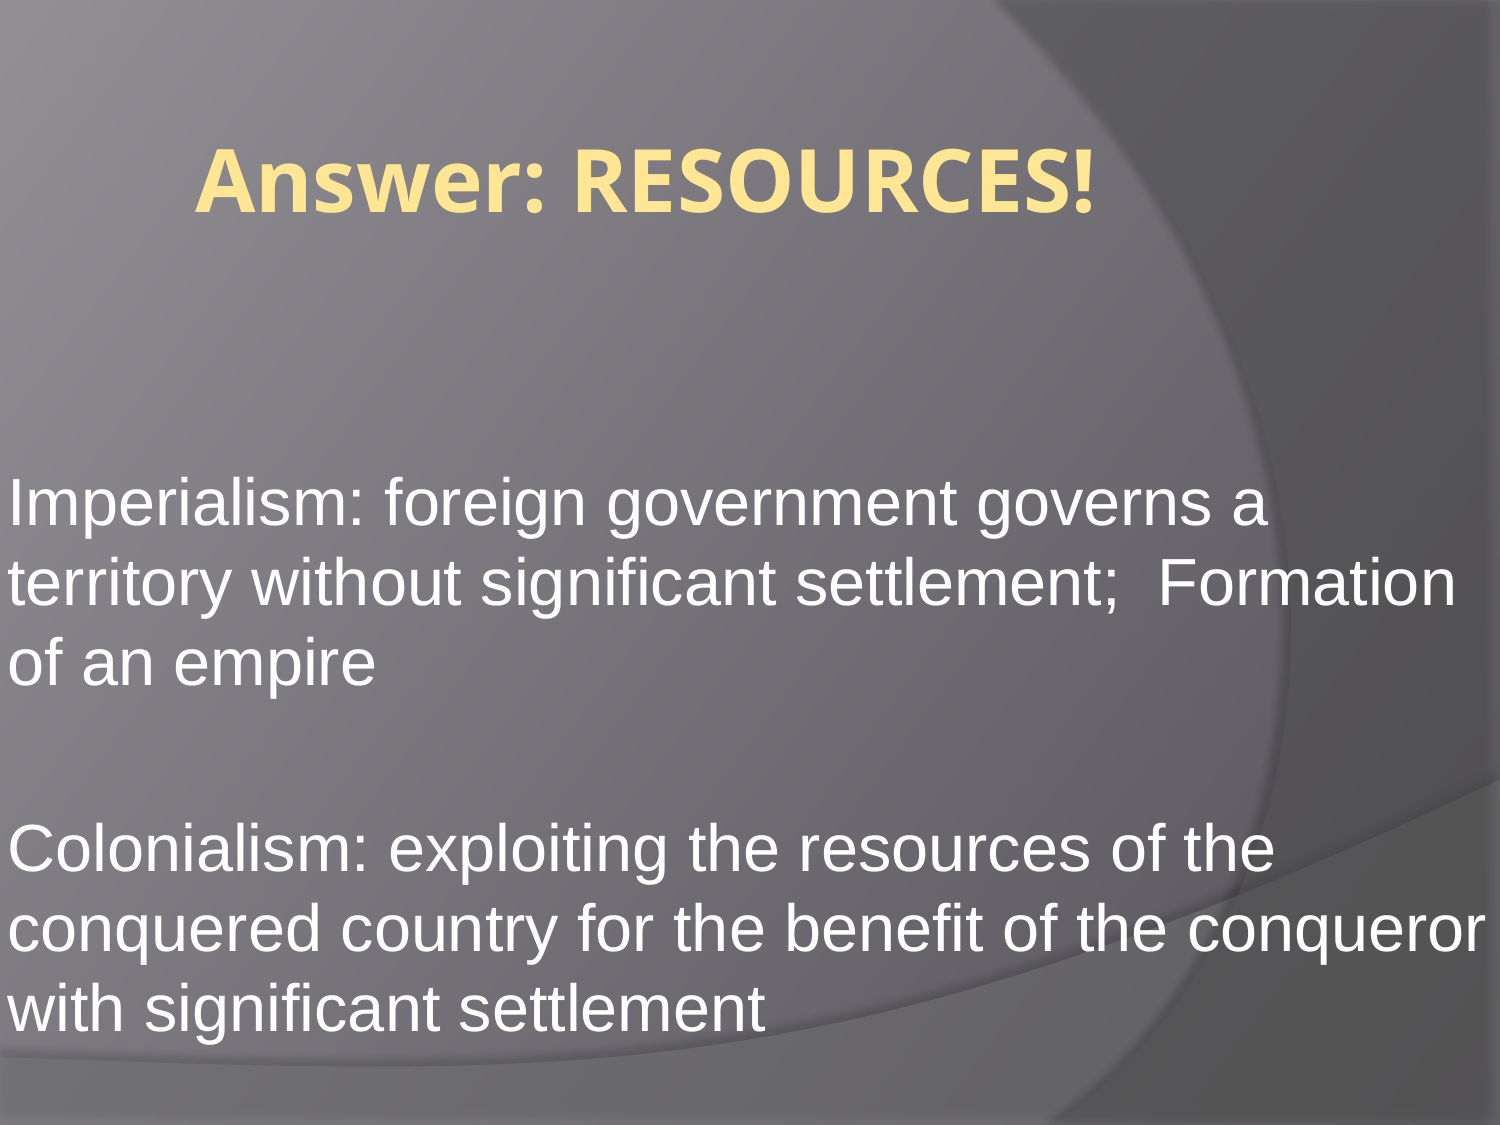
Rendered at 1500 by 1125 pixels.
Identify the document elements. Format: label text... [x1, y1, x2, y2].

list Imperialism: foreign government governs a territory without significant settlement; Formation of an empire Colonialism: exploiting the resources of the conquered country for the benefit of the conqueror with significant settlement [0, 537, 1500, 1125]
title Answer: RESOURCES! [187, 125, 1275, 425]
